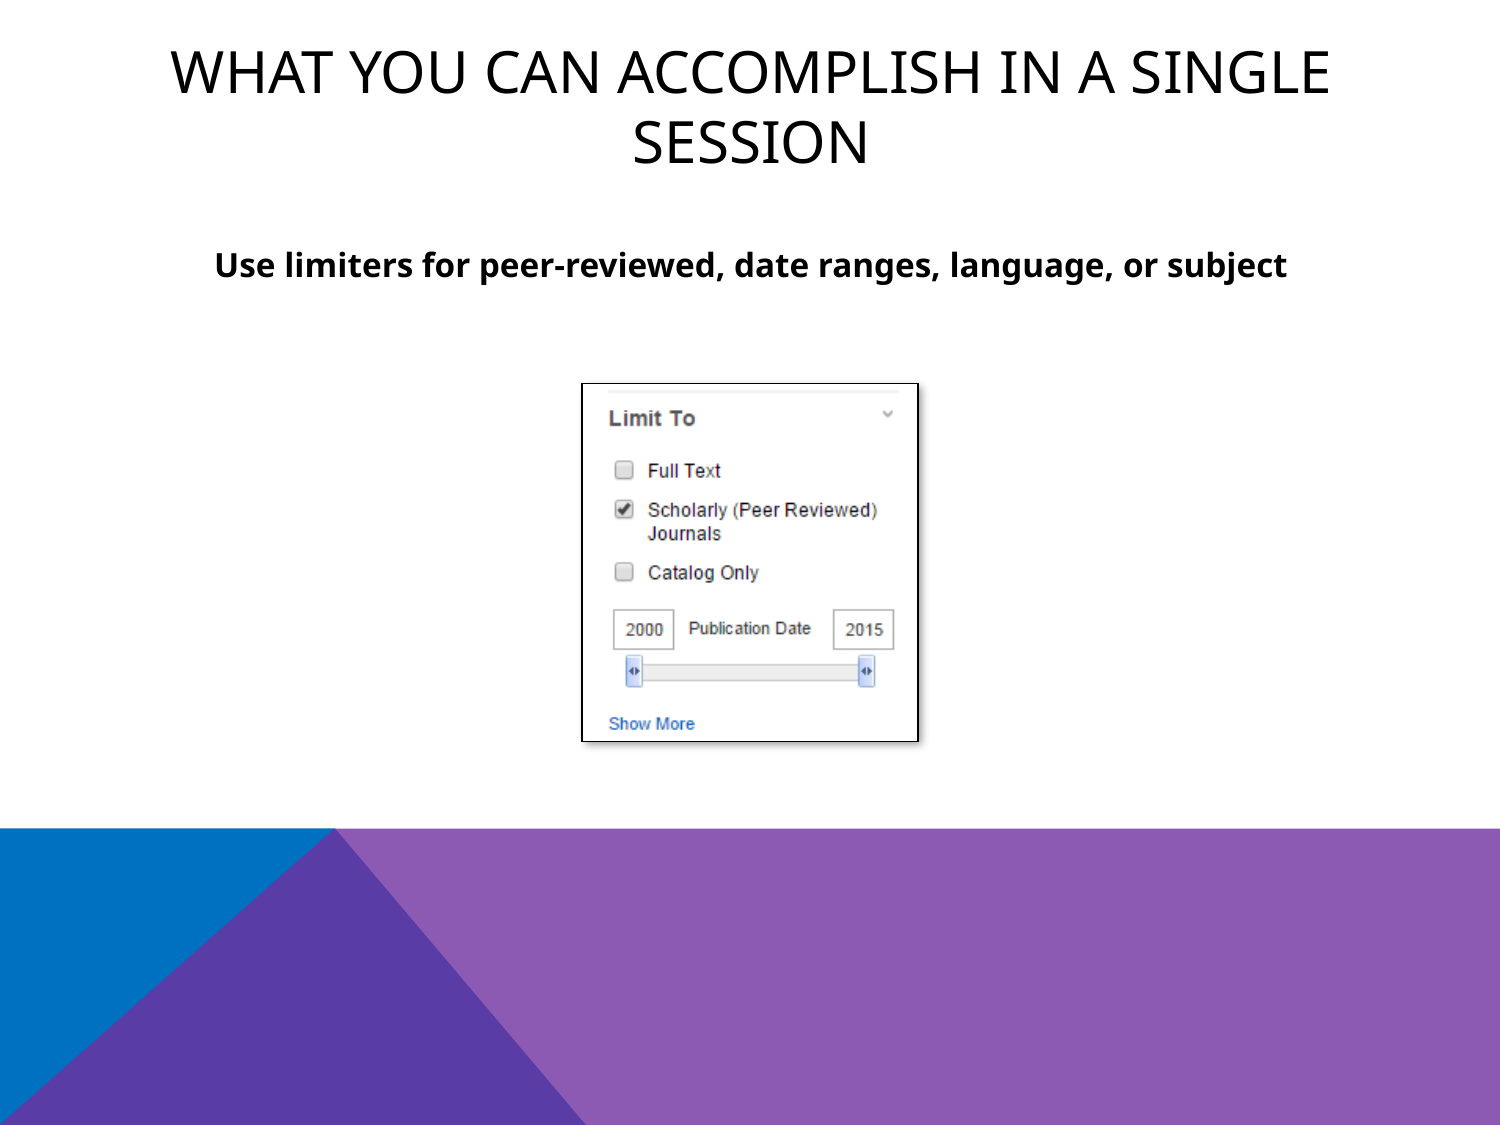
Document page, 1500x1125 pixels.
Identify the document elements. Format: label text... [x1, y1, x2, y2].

picture [582, 384, 918, 741]
list Use limiters for peer-reviewed, date ranges, language, or subject [135, 180, 1369, 768]
title What you can accomplish in a single session [135, 60, 1369, 150]
